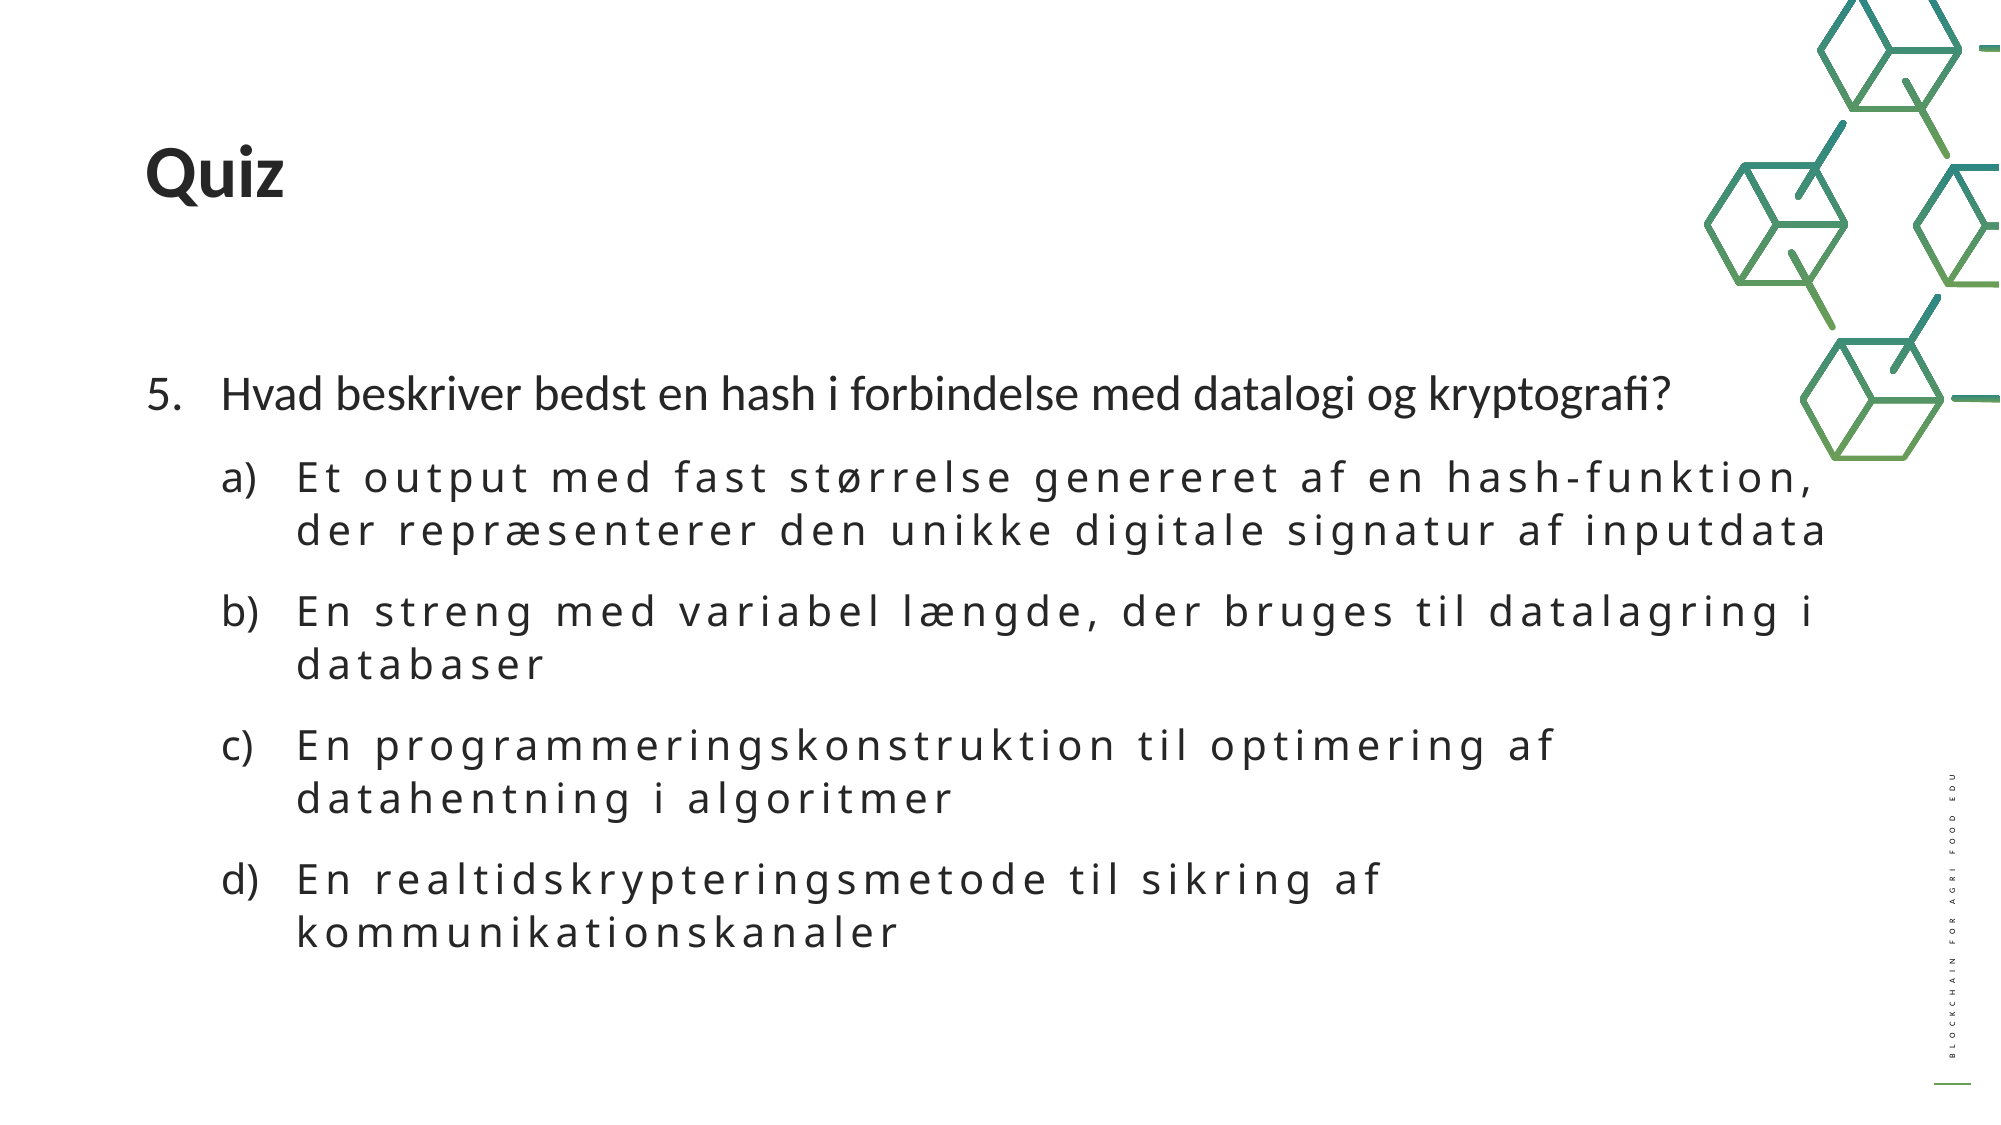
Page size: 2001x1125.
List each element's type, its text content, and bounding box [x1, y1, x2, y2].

list Hvad beskriver bedst en hash i forbindelse med datalogi og kryptografi? Et output med fast størrelse genereret af en hash-funktion, der repræsenterer den unikke digitale signatur af inputdata En streng med variabel længde, der bruges til datalagring i databaser En programmeringskonstruktion til optimering af datahentning i algoritmer En realtidskrypteringsmetode til sikring af kommunikationskanaler [130, 348, 1869, 1035]
list Quiz [130, 124, 1704, 337]
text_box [1704, 0, 2000, 461]
